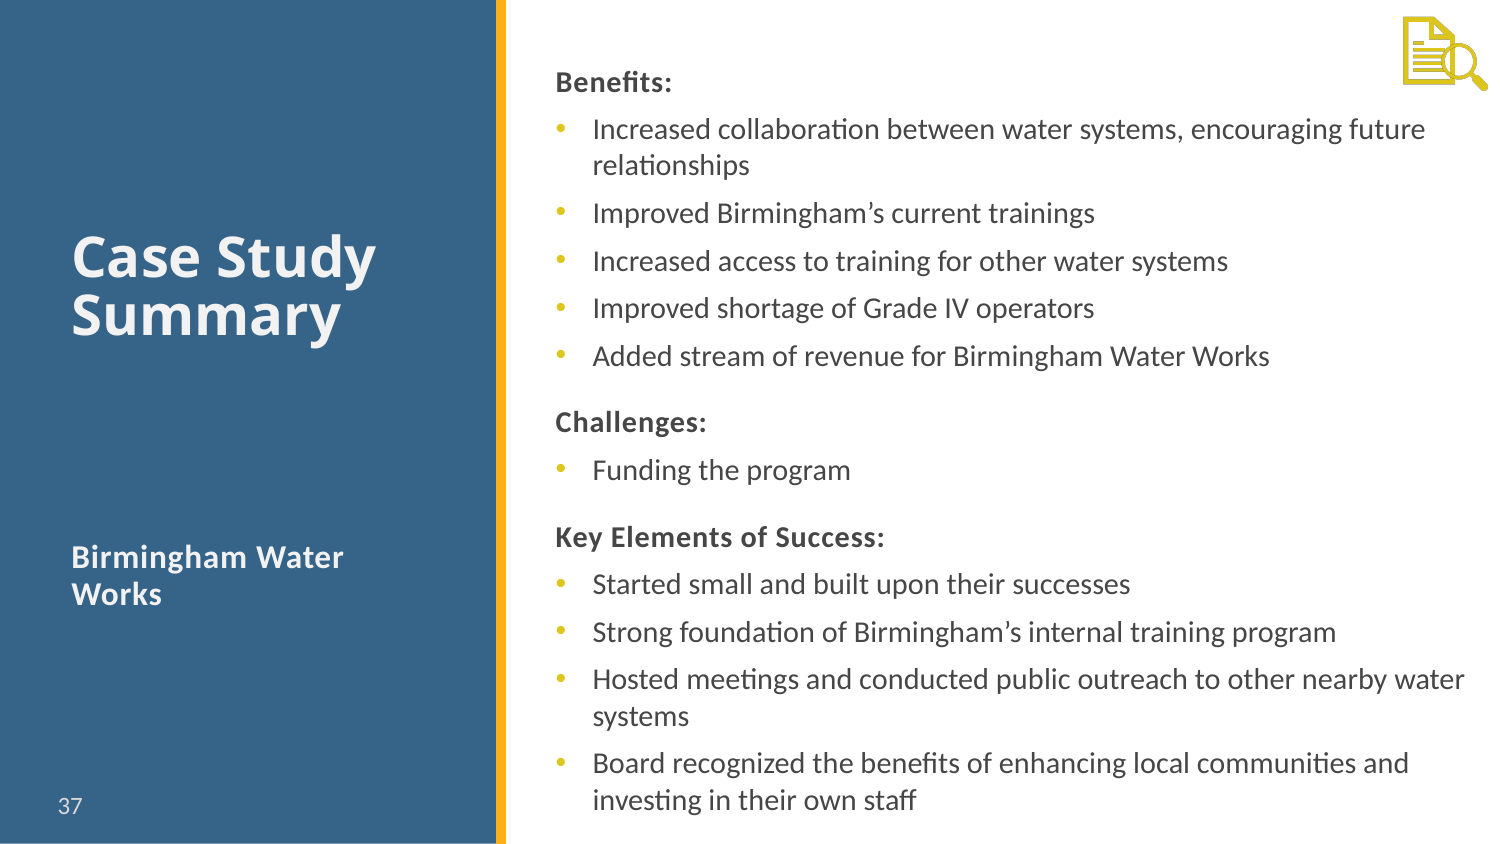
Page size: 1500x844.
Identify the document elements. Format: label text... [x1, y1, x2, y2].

picture [1389, 10, 1493, 96]
title Case Study Summary [56, 73, 451, 355]
list Birmingham Water Works [56, 532, 451, 780]
slide_number 37 [16, 782, 124, 828]
list Benefits: Increased collaboration between water systems, encouraging future relationships Improved Birmingham’s current trainings Increased access to training for other water systems Improved shortage of Grade IV operators Added stream of revenue for Birmingham Water Works Challenges: Funding the program Key Elements of Success: Started small and built upon their successes Strong foundation of Birmingham’s internal training program Hosted meetings and conducted public outreach to other nearby water systems Board recognized the benefits of enhancing local communities and investing in their own staff [540, 54, 1484, 828]
